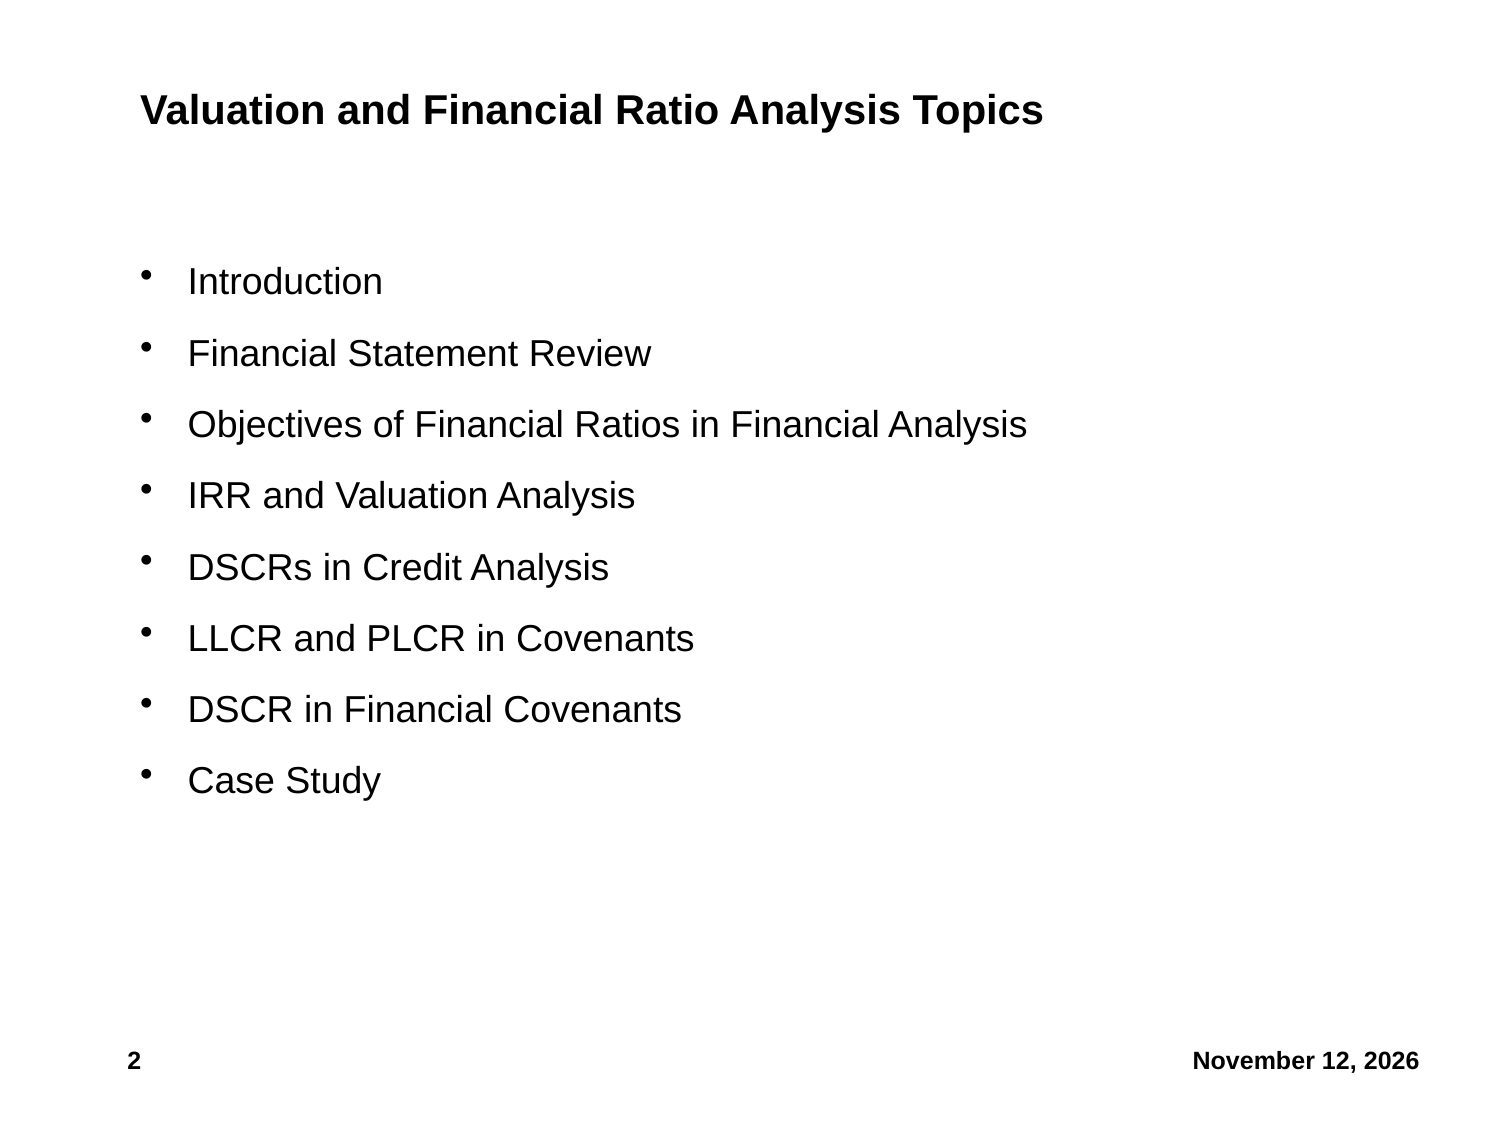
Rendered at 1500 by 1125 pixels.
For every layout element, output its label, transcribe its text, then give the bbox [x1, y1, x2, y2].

list Introduction Financial Statement Review Objectives of Financial Ratios in Financial Analysis IRR and Valuation Analysis DSCRs in Credit Analysis LLCR and PLCR in Covenants DSCR in Financial Covenants Case Study [124, 249, 1413, 1001]
title Valuation and Financial Ratio Analysis Topics [124, 74, 1376, 226]
